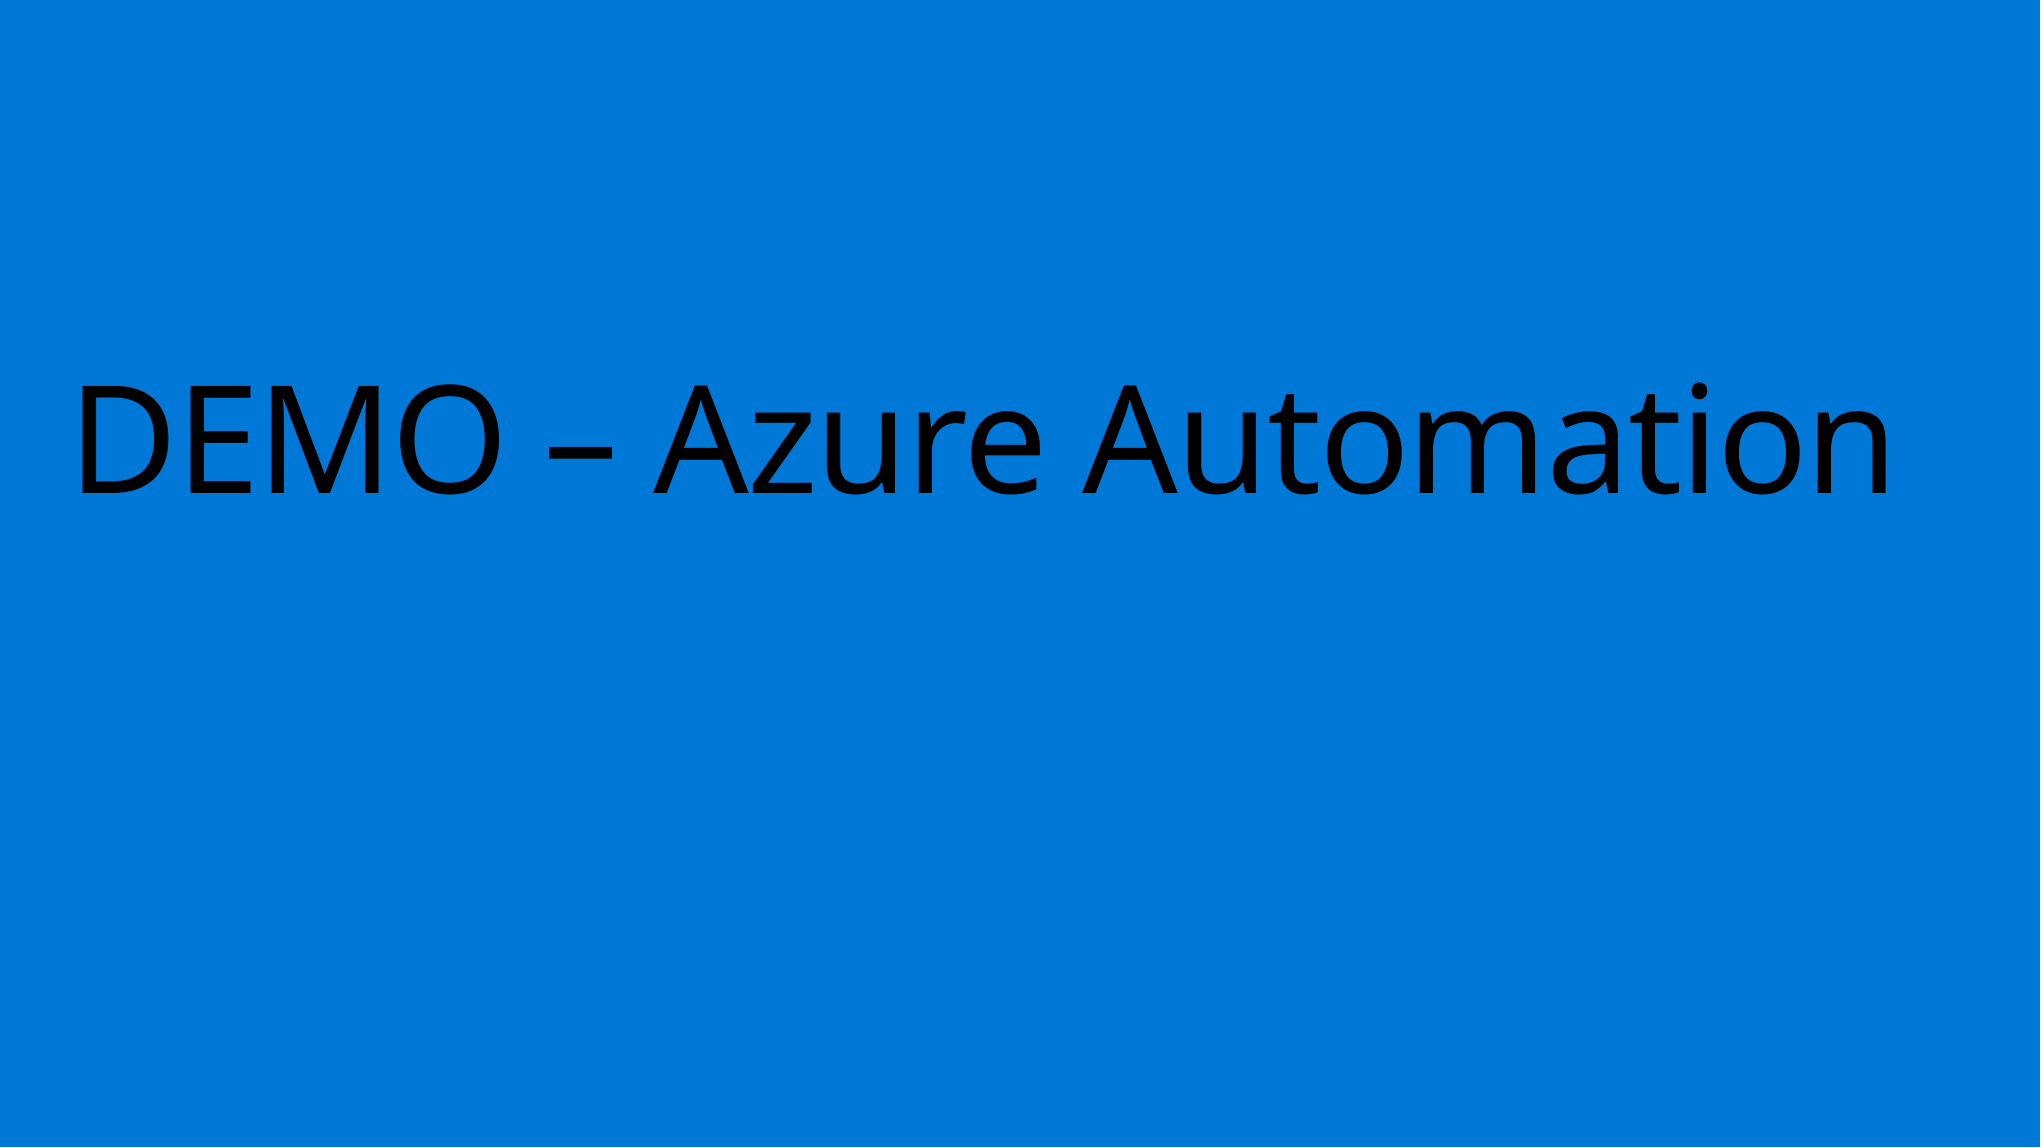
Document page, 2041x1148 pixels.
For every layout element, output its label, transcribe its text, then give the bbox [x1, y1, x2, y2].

title DEMO – Azure Automation [45, 348, 1996, 543]
